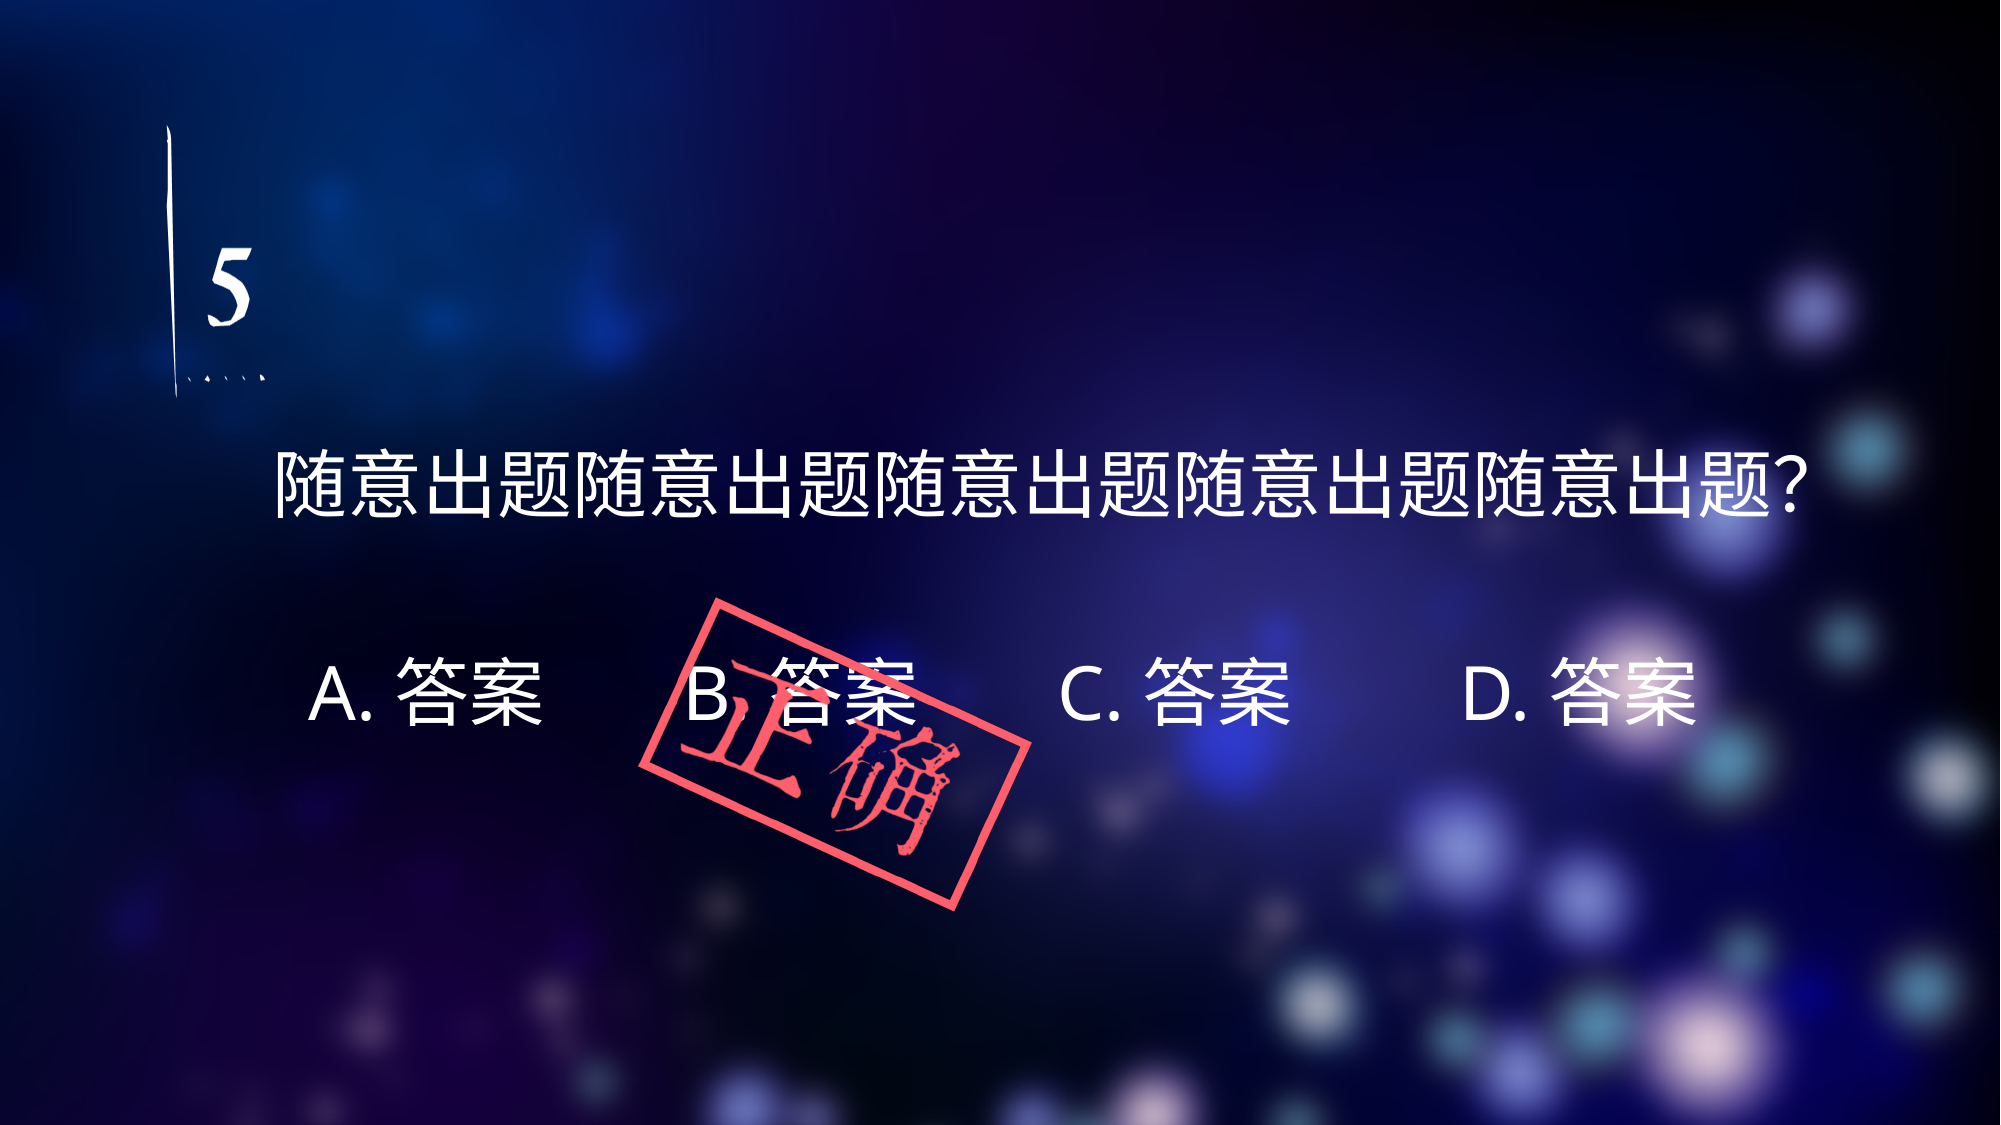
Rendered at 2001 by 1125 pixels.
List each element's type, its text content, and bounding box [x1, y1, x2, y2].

text_box 随意出题随意出题随意出题随意出题随意出题？ [439, 429, 1933, 535]
text_box A.答案 [293, 637, 598, 743]
text_box C.答案 [1057, 637, 1389, 743]
text_box D.答案 [1444, 637, 1791, 743]
picture [0, 0, 2000, 1125]
